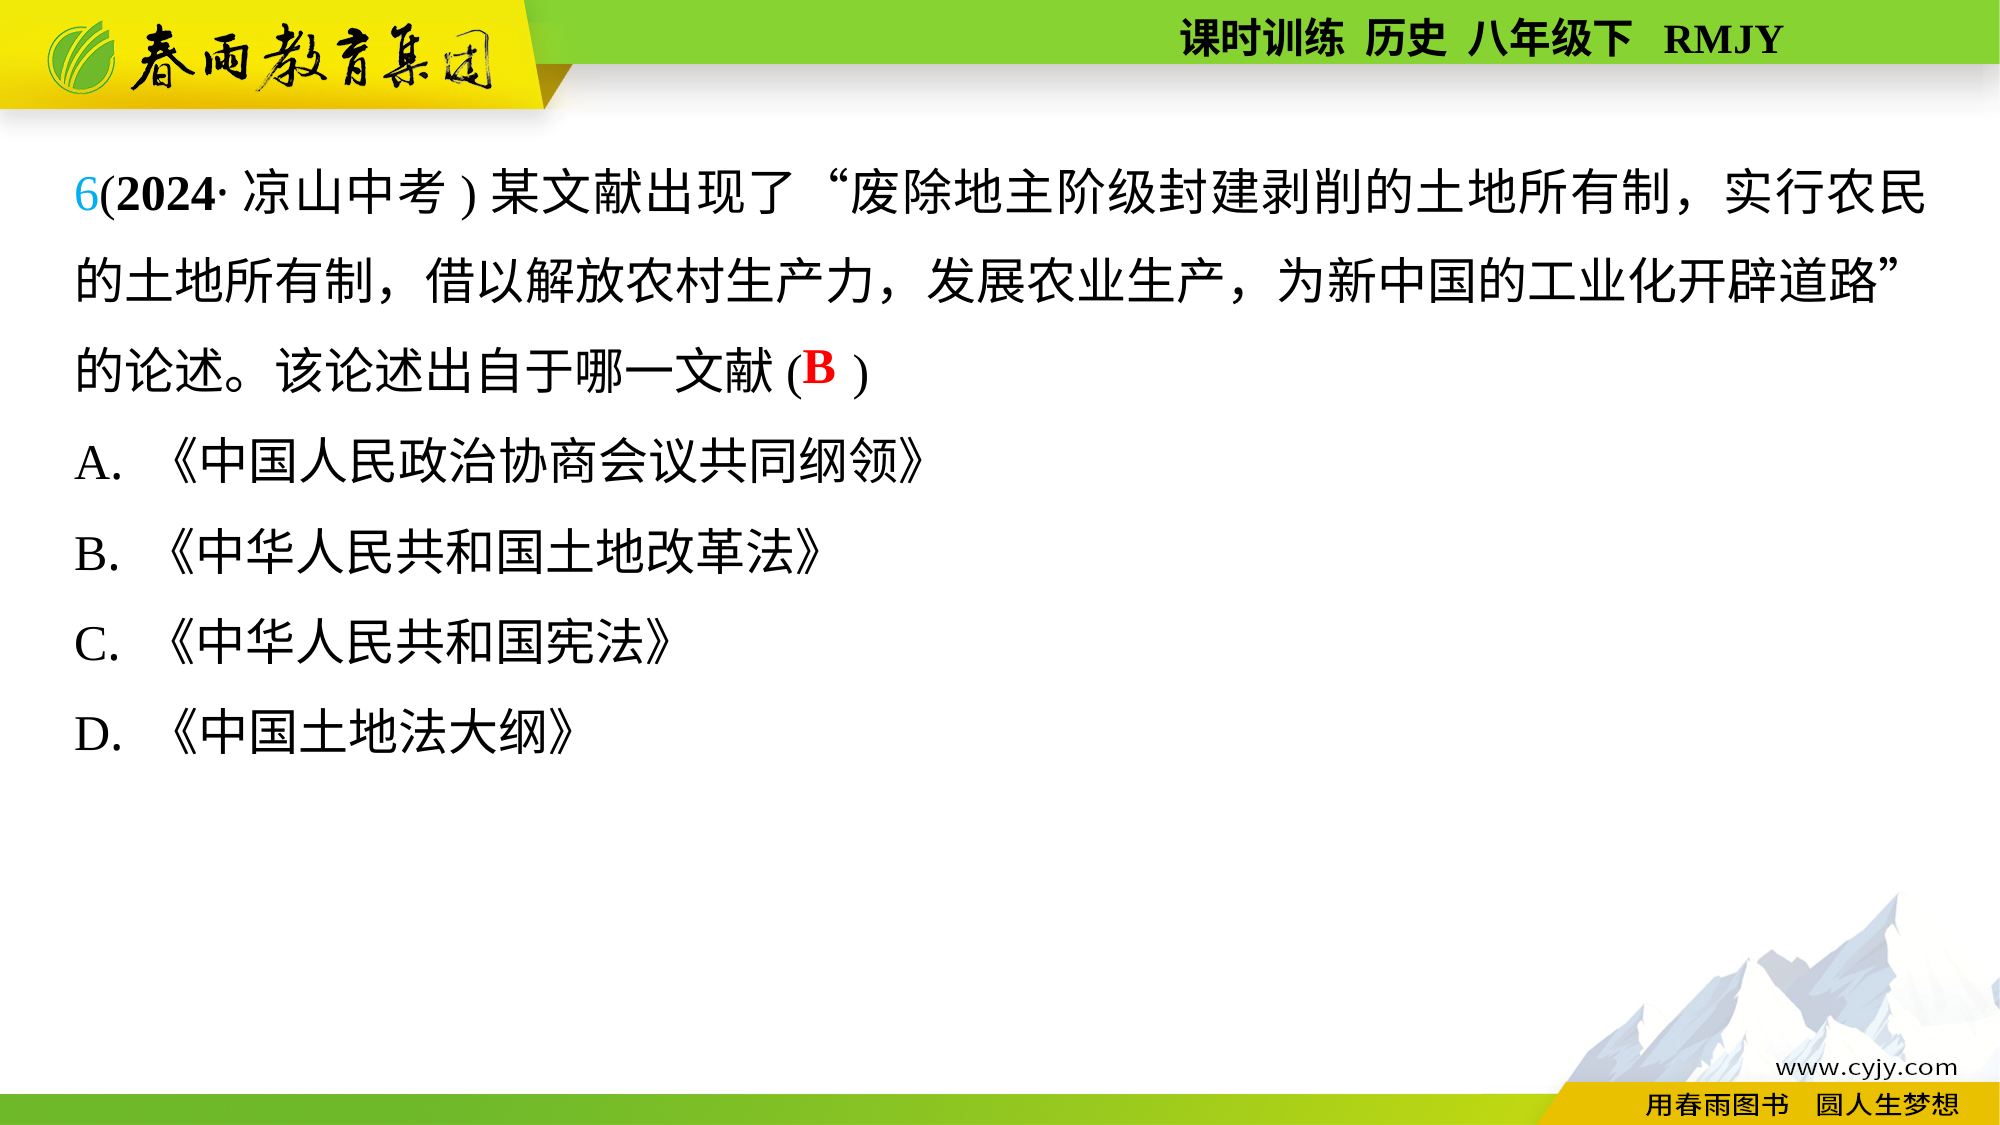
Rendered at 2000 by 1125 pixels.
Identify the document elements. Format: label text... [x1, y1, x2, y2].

text_box B [787, 326, 851, 401]
picture [0, 0, 2000, 1125]
list 6(2024·凉山中考)某文献出现了“废除地主阶级封建剥削的土地所有制，实行农民的土地所有制，借以解放农村生产力，发展农业生产，为新中国的工业化开辟道路”的论述。该论述出自于哪一文献( ) A. 《中国人民政治协商会议共同纲领》 B. 《中华人民共和国土地改革法》 C. 《中华人民共和国宪法》 D. 《中国土地法大纲》 [59, 122, 1944, 774]
